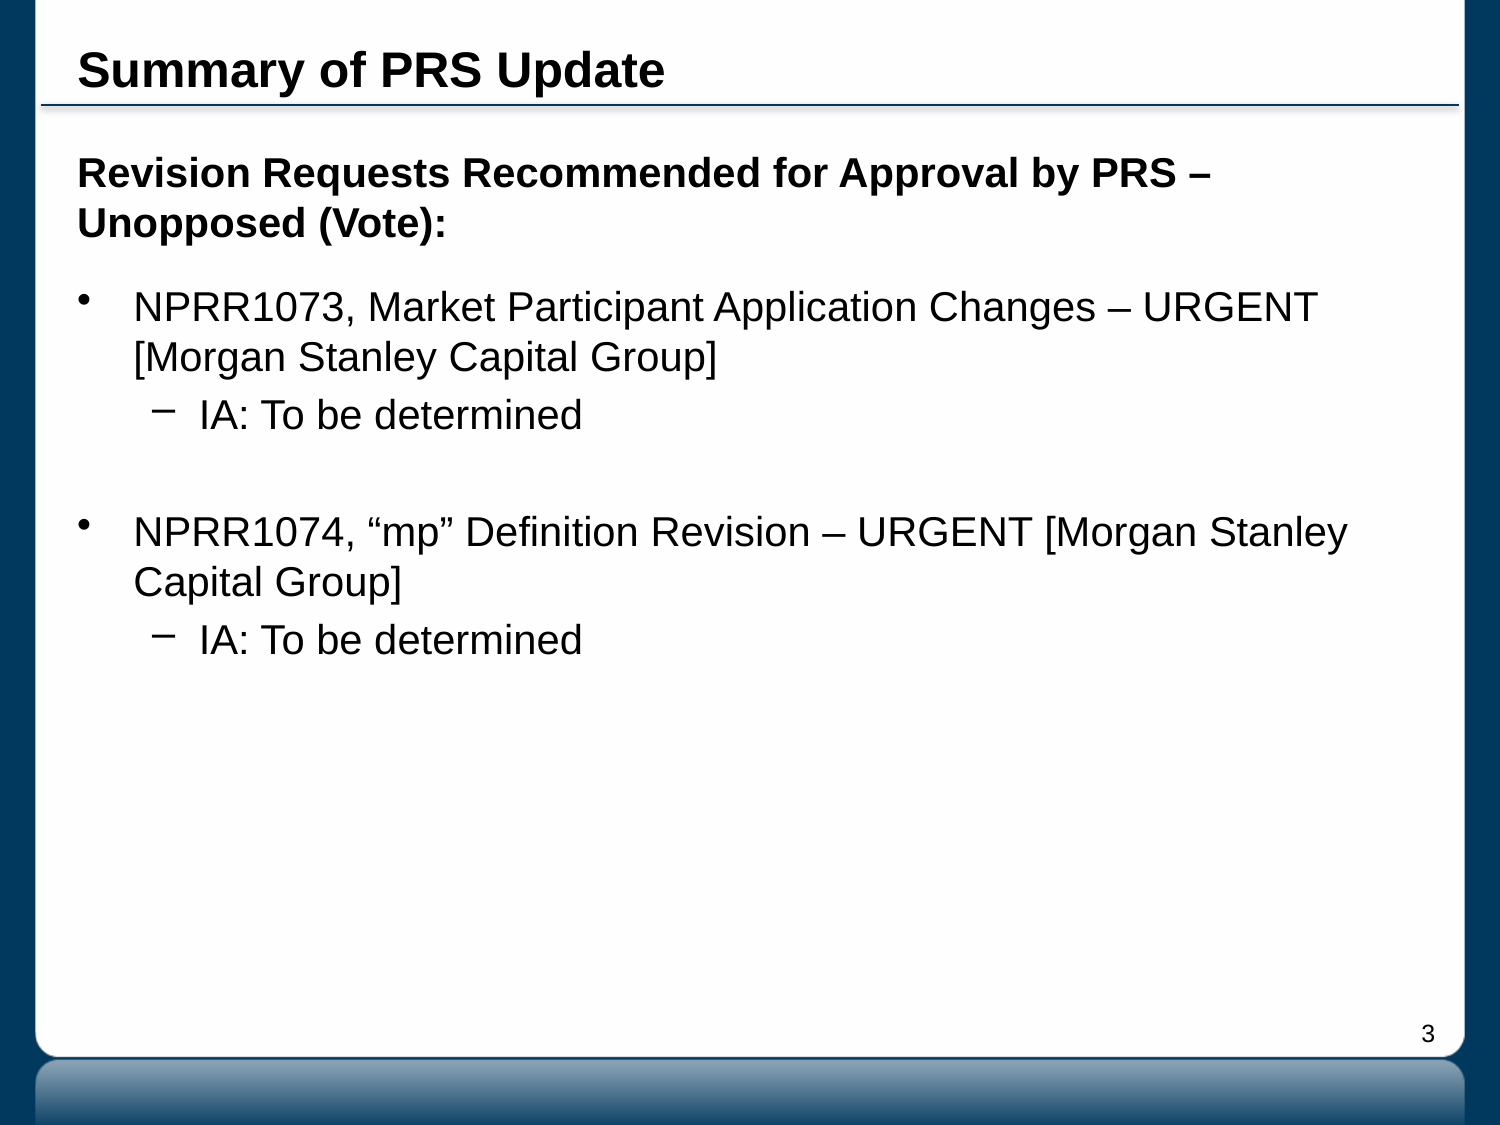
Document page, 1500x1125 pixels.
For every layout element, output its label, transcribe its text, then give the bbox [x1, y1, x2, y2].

title Summary of PRS Update [62, 29, 1450, 106]
picture [35, 0, 1465, 1125]
text_box Revision Requests Recommended for Approval by PRS – Unopposed (Vote): NPRR1073, Market Participant Application Changes – URGENT [Morgan Stanley Capital Group] IA: To be determined NPRR1074, “mp” Definition Revision – URGENT [Morgan Stanley Capital Group] IA: To be determined [62, 138, 1450, 1049]
